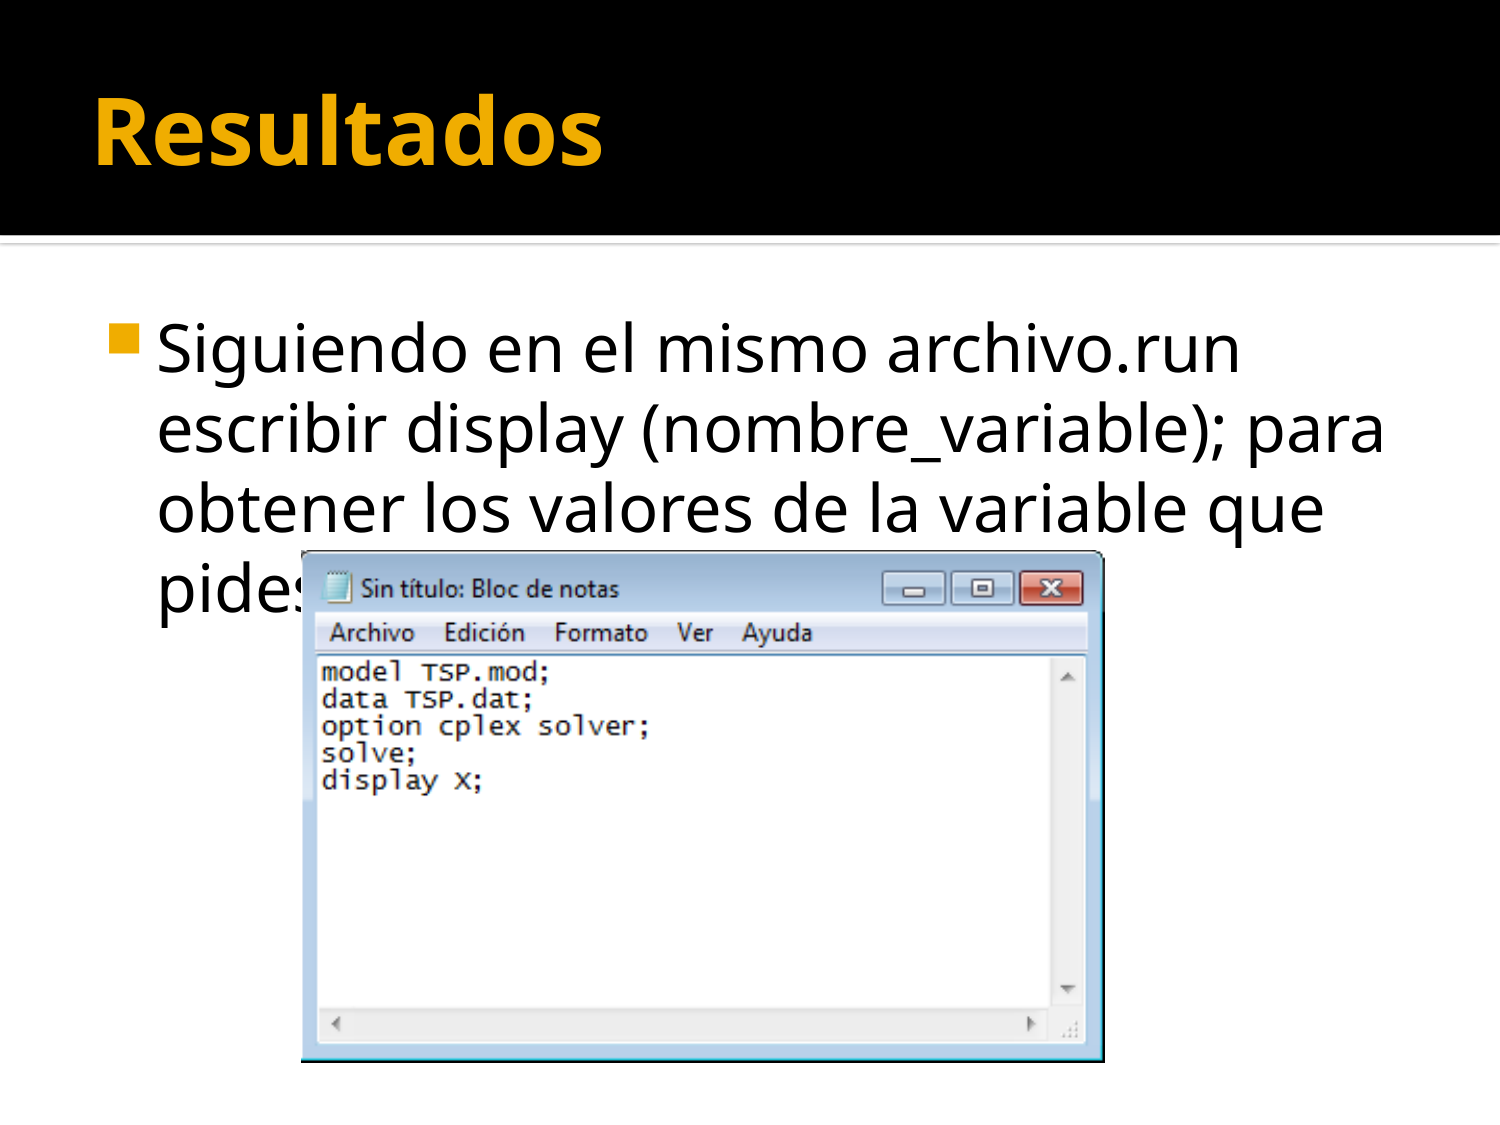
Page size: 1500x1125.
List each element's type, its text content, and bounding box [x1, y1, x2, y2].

title Resultados [75, 25, 1425, 231]
list Siguiendo en el mismo archivo.run escribir display (nombre_variable); para obtener los valores de la variable que pides [75, 291, 1425, 1050]
picture [301, 550, 1105, 1063]
